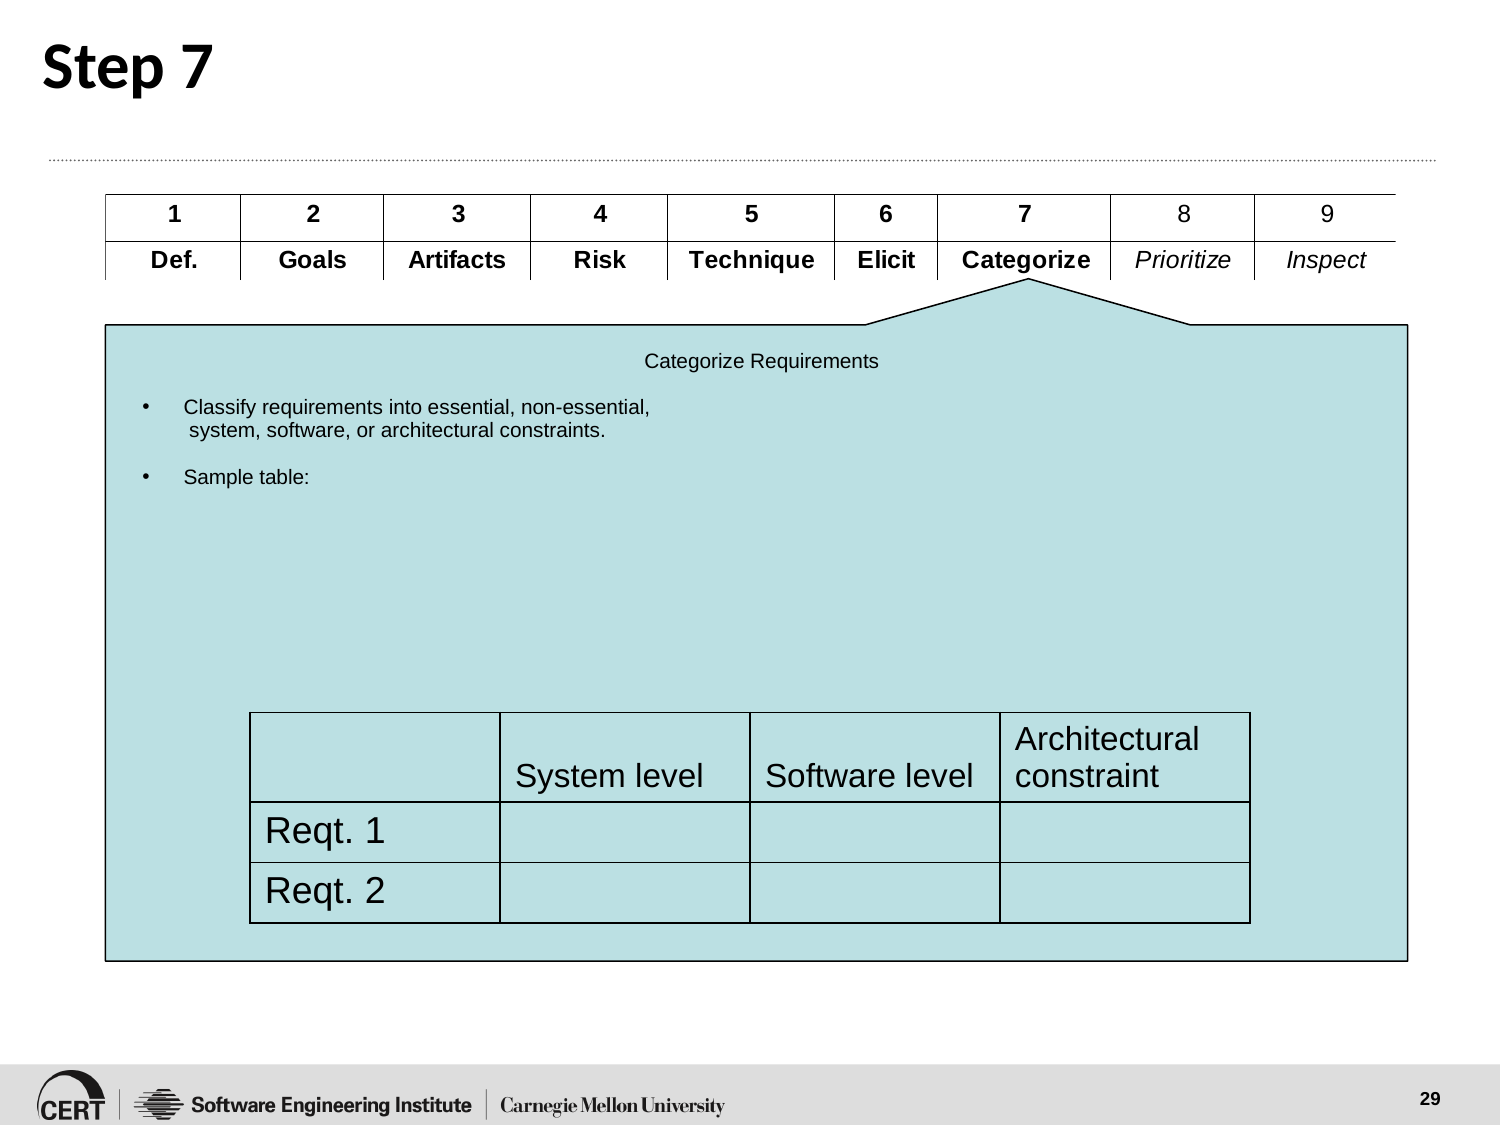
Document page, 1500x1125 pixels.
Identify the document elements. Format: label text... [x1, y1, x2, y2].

table_cell Reqt. 2 [251, 863, 499, 922]
table_cell [501, 803, 749, 862]
table_cell Reqt. 1 [251, 803, 499, 862]
text_box [105, 321, 1408, 962]
table_cell [501, 863, 749, 922]
table_cell [751, 863, 999, 922]
table_header Architectural constraint [1001, 713, 1249, 801]
table_header Software level [751, 713, 999, 801]
table_cell [1001, 863, 1249, 922]
text_box Categorize Requirements Classify requirements into essential, non-essential, system, software, or architectural constraints. Sample table: [127, 342, 1397, 913]
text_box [105, 194, 1399, 313]
table_cell [751, 803, 999, 862]
table_cell [1001, 803, 1249, 862]
table_header System level [501, 713, 749, 801]
title Step 7 [42, 37, 1434, 155]
picture [37, 1069, 725, 1122]
table_header [251, 713, 499, 801]
